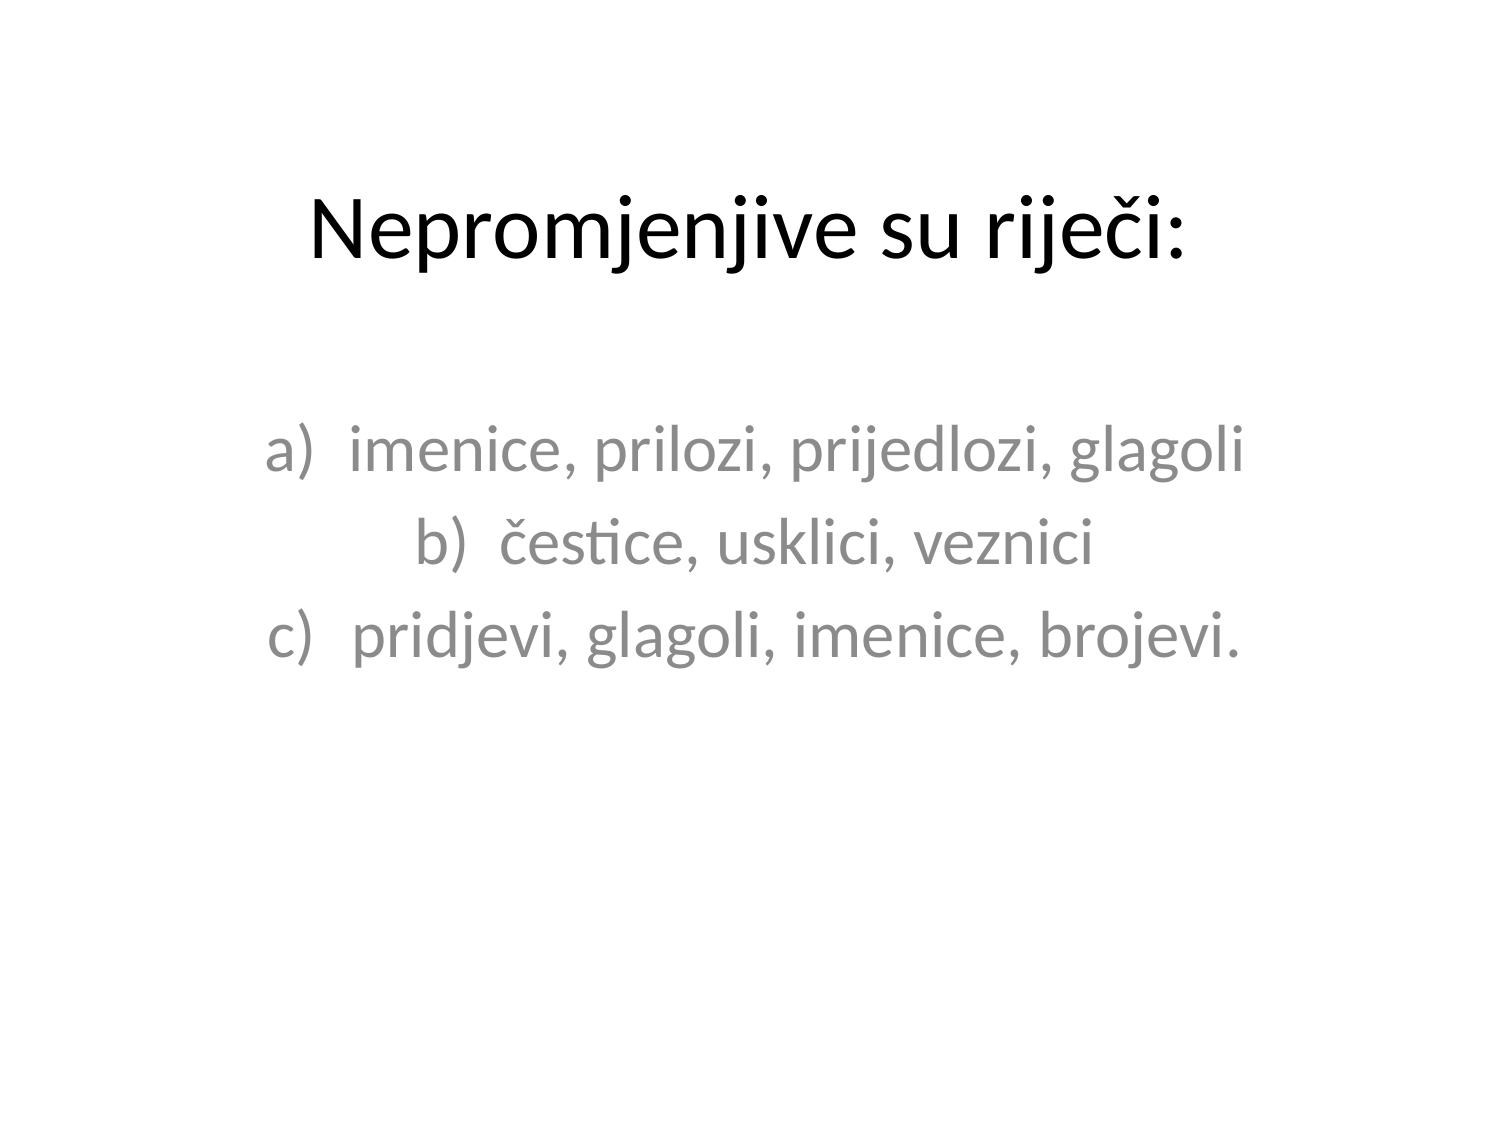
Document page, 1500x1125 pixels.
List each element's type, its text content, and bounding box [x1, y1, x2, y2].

subtitle imenice, prilozi, prijedlozi, glagoli čestice, usklici, veznici pridjevi, glagoli, imenice, brojevi. [230, 397, 1281, 685]
title Nepromjenjive su riječi: [112, 101, 1388, 343]
